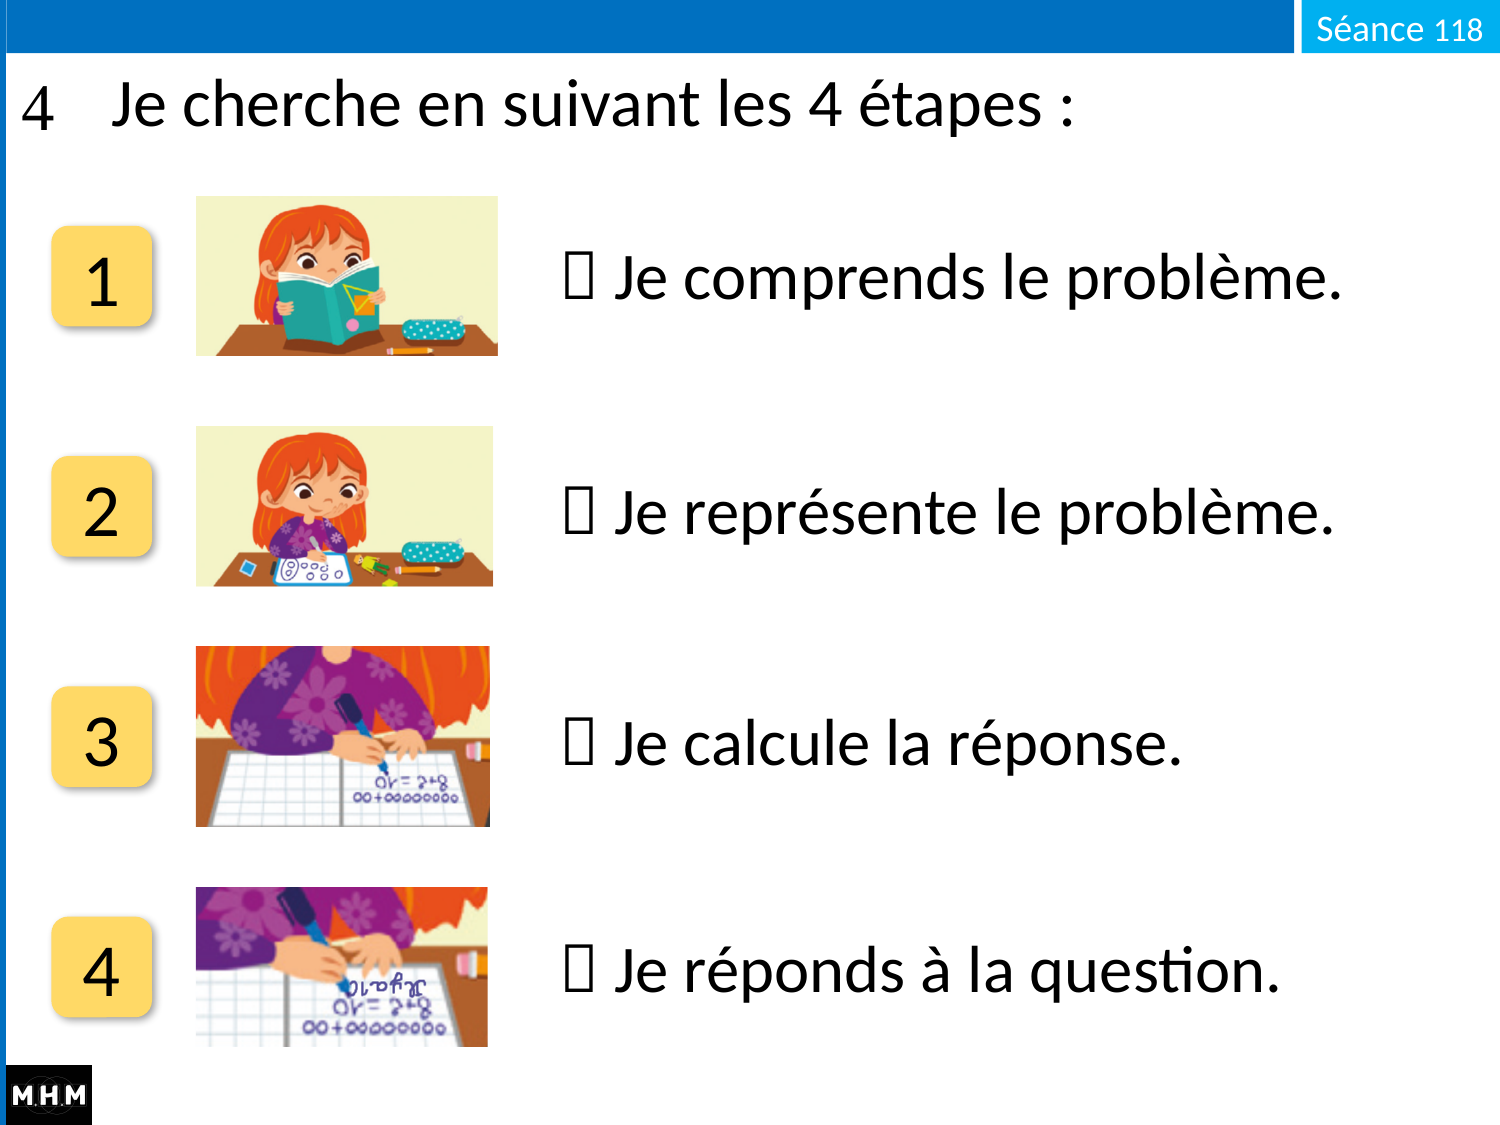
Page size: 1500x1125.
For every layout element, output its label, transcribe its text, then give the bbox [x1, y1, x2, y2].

text_box  Je représente le problème. [544, 460, 1445, 556]
text_box 4 [50, 915, 154, 1019]
picture [195, 426, 494, 587]
picture [195, 887, 488, 1047]
text_box  Je comprends le problème. [544, 225, 1445, 321]
text_box  Je réponds à la question. [544, 918, 1445, 1014]
text_box 3 [50, 685, 154, 789]
picture [6, 1065, 92, 1125]
text_box 1 [50, 224, 154, 328]
title Je cherche en suivant les 4 étapes : [96, 60, 1391, 150]
text_box 2 [50, 454, 154, 558]
picture [195, 645, 490, 828]
picture [195, 196, 506, 356]
text_box  Je calcule la réponse. [544, 691, 1445, 786]
